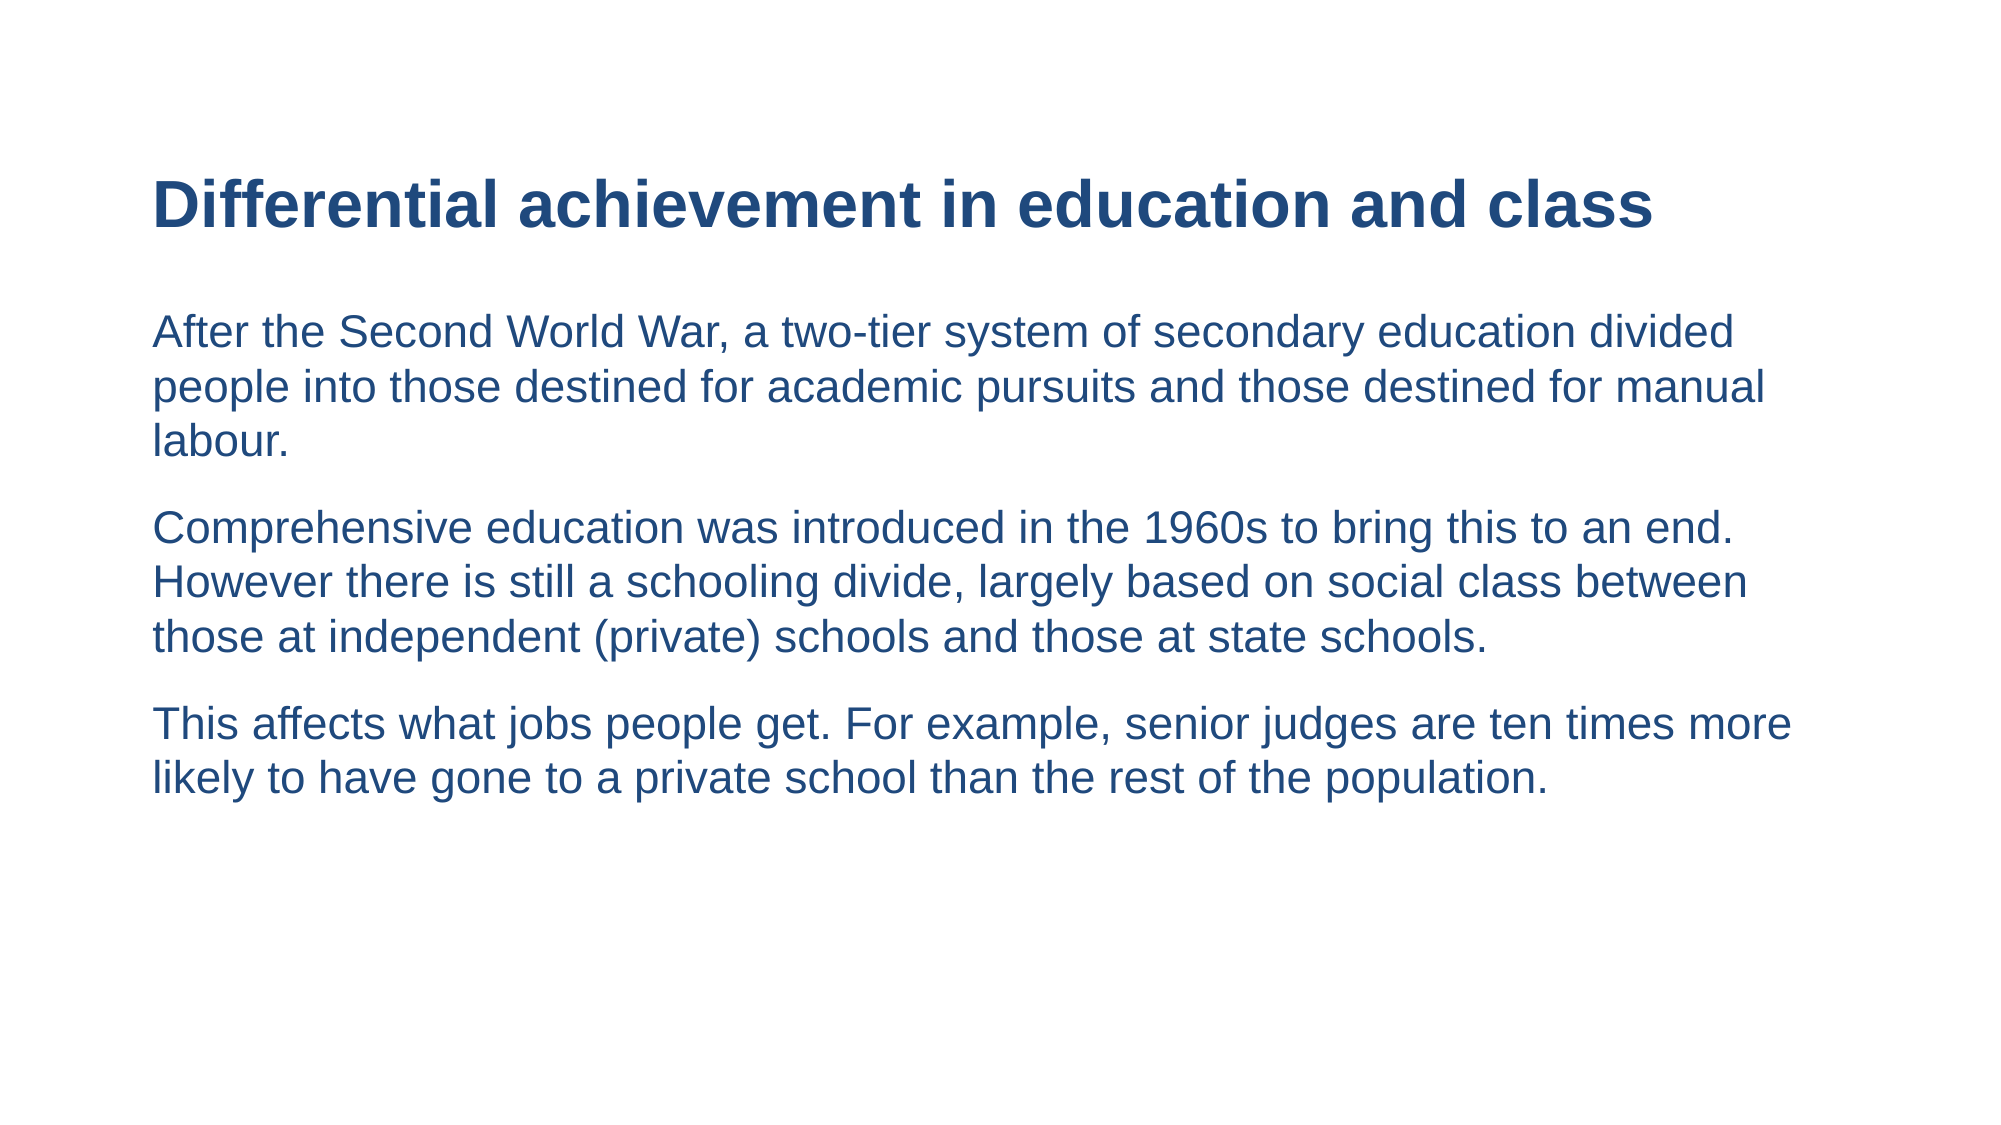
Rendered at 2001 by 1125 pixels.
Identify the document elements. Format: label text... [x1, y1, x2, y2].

title Differential achievement in education and class [137, 97, 1863, 315]
list After the Second World War, a two-tier system of secondary education divided people into those destined for academic pursuits and those destined for manual labour. Comprehensive education was introduced in the 1960s to bring this to an end. However there is still a schooling divide, largely based on social class between those at independent (private) schools and those at state schools. This affects what jobs people get. For example, senior judges are ten times more likely to have gone to a private school than the rest of the population. [137, 315, 1863, 1008]
